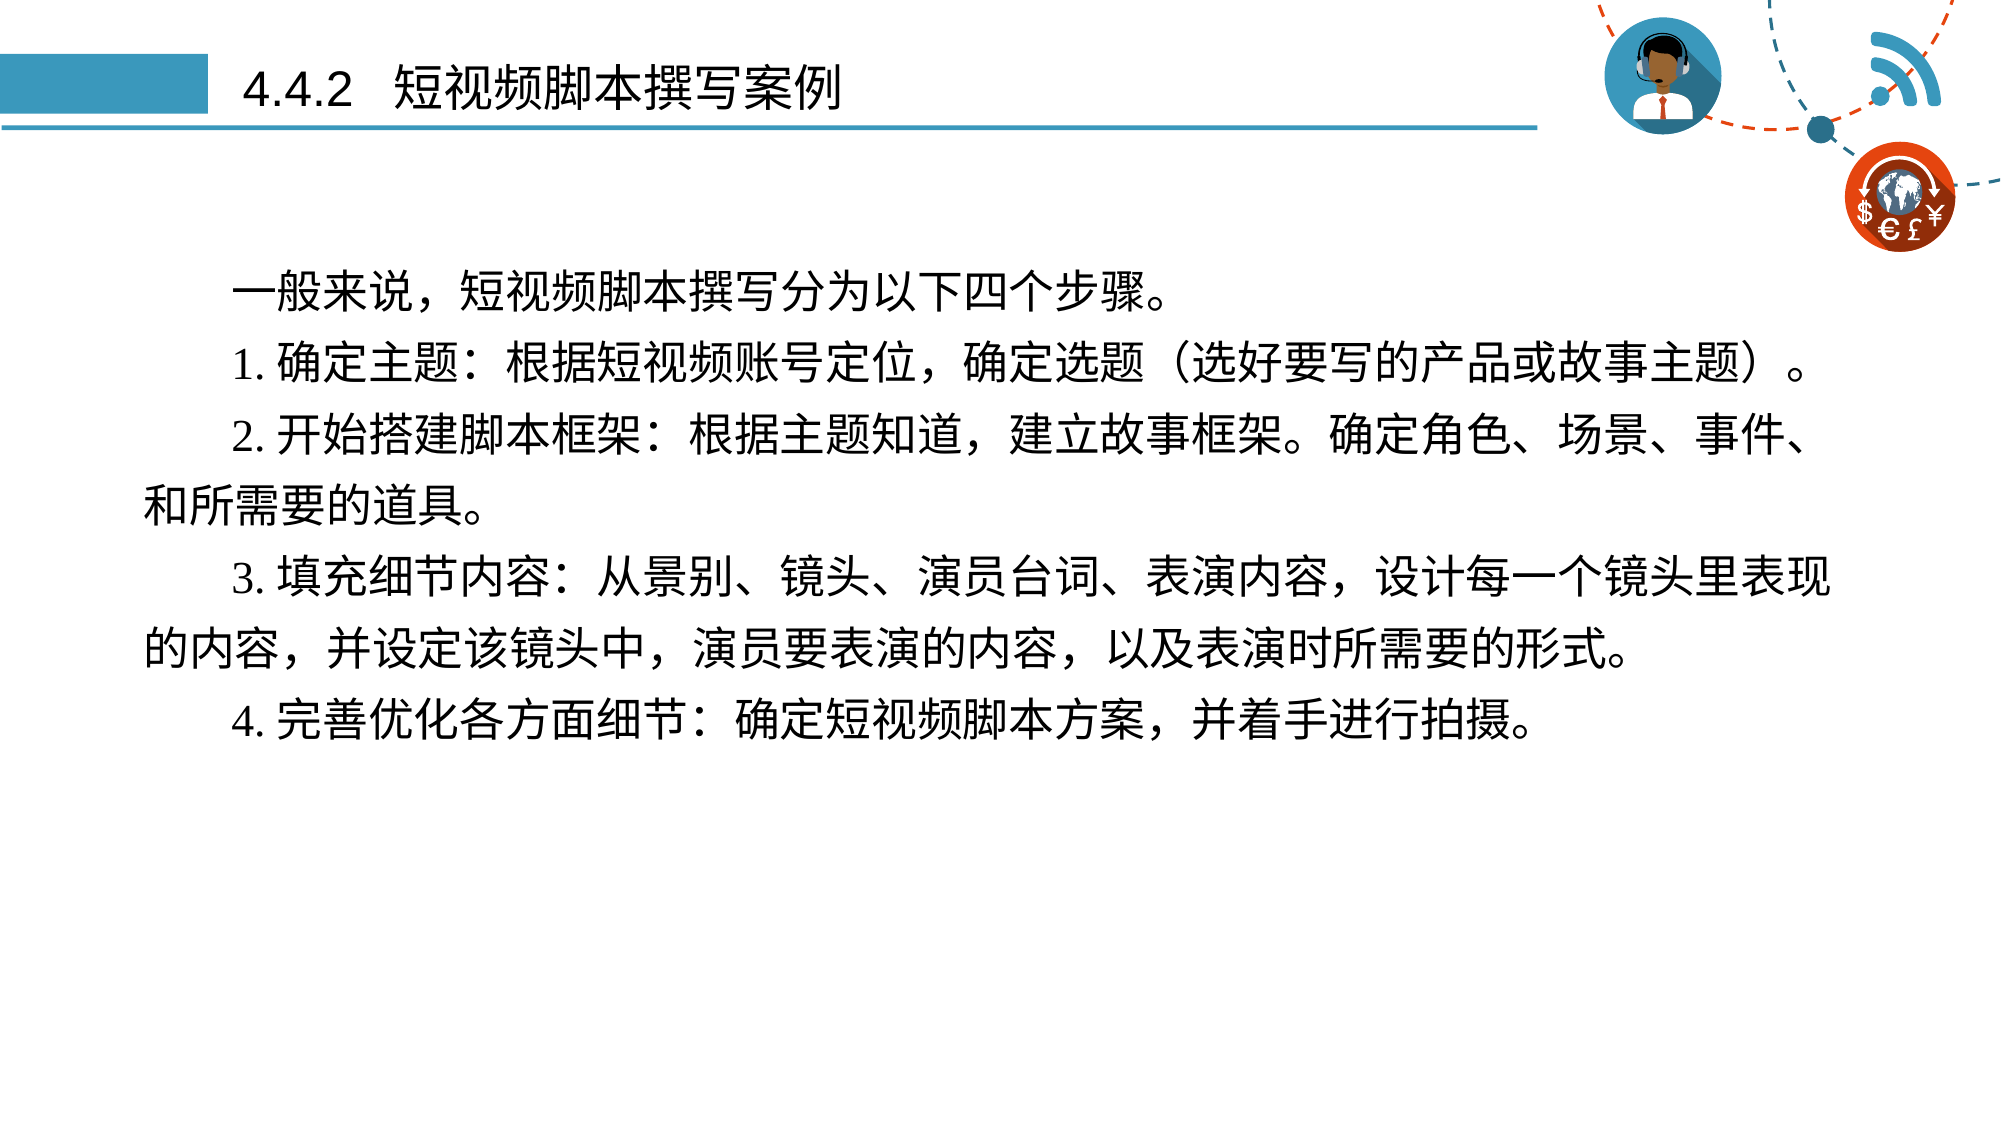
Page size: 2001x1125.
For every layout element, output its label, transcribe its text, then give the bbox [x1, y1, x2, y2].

title 4.4.2 短视频脚本撰写案例 [222, 55, 1863, 127]
list 一般来说，短视频脚本撰写分为以下四个步骤。 1.确定主题：根据短视频账号定位，确定选题（选好要写的产品或故事主题）。 2.开始搭建脚本框架：根据主题知道，建立故事框架。确定角色、场景、事件、和所需要的道具。 3.填充细节内容：从景别、镜头、演员台词、表演内容，设计每一个镜头里表现的内容，并设定该镜头中，演员要表演的内容，以及表演时所需要的形式。 4.完善优化各方面细节：确定短视频脚本方案，并着手进行拍摄。 [123, 235, 1863, 798]
